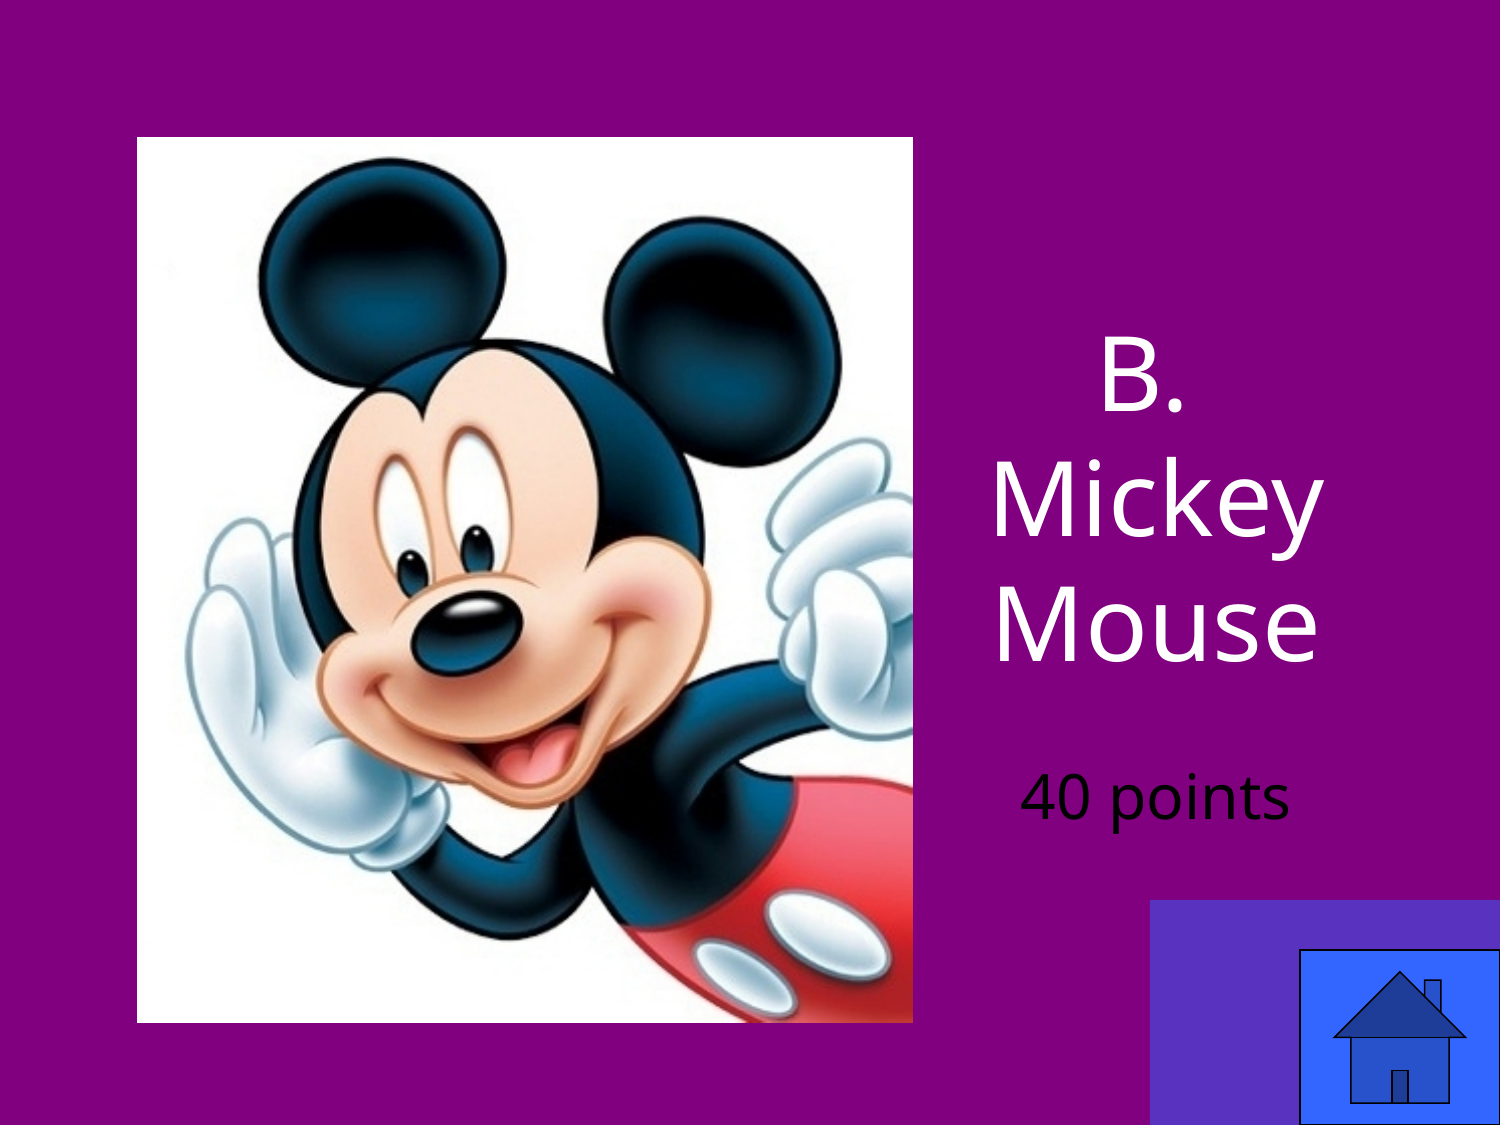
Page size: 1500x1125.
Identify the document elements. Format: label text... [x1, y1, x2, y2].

text_box [1299, 950, 1500, 1125]
picture [137, 137, 913, 1024]
text_box B. Mickey Mouse 40 points [916, 299, 1500, 840]
text_box [1149, 899, 1500, 1125]
